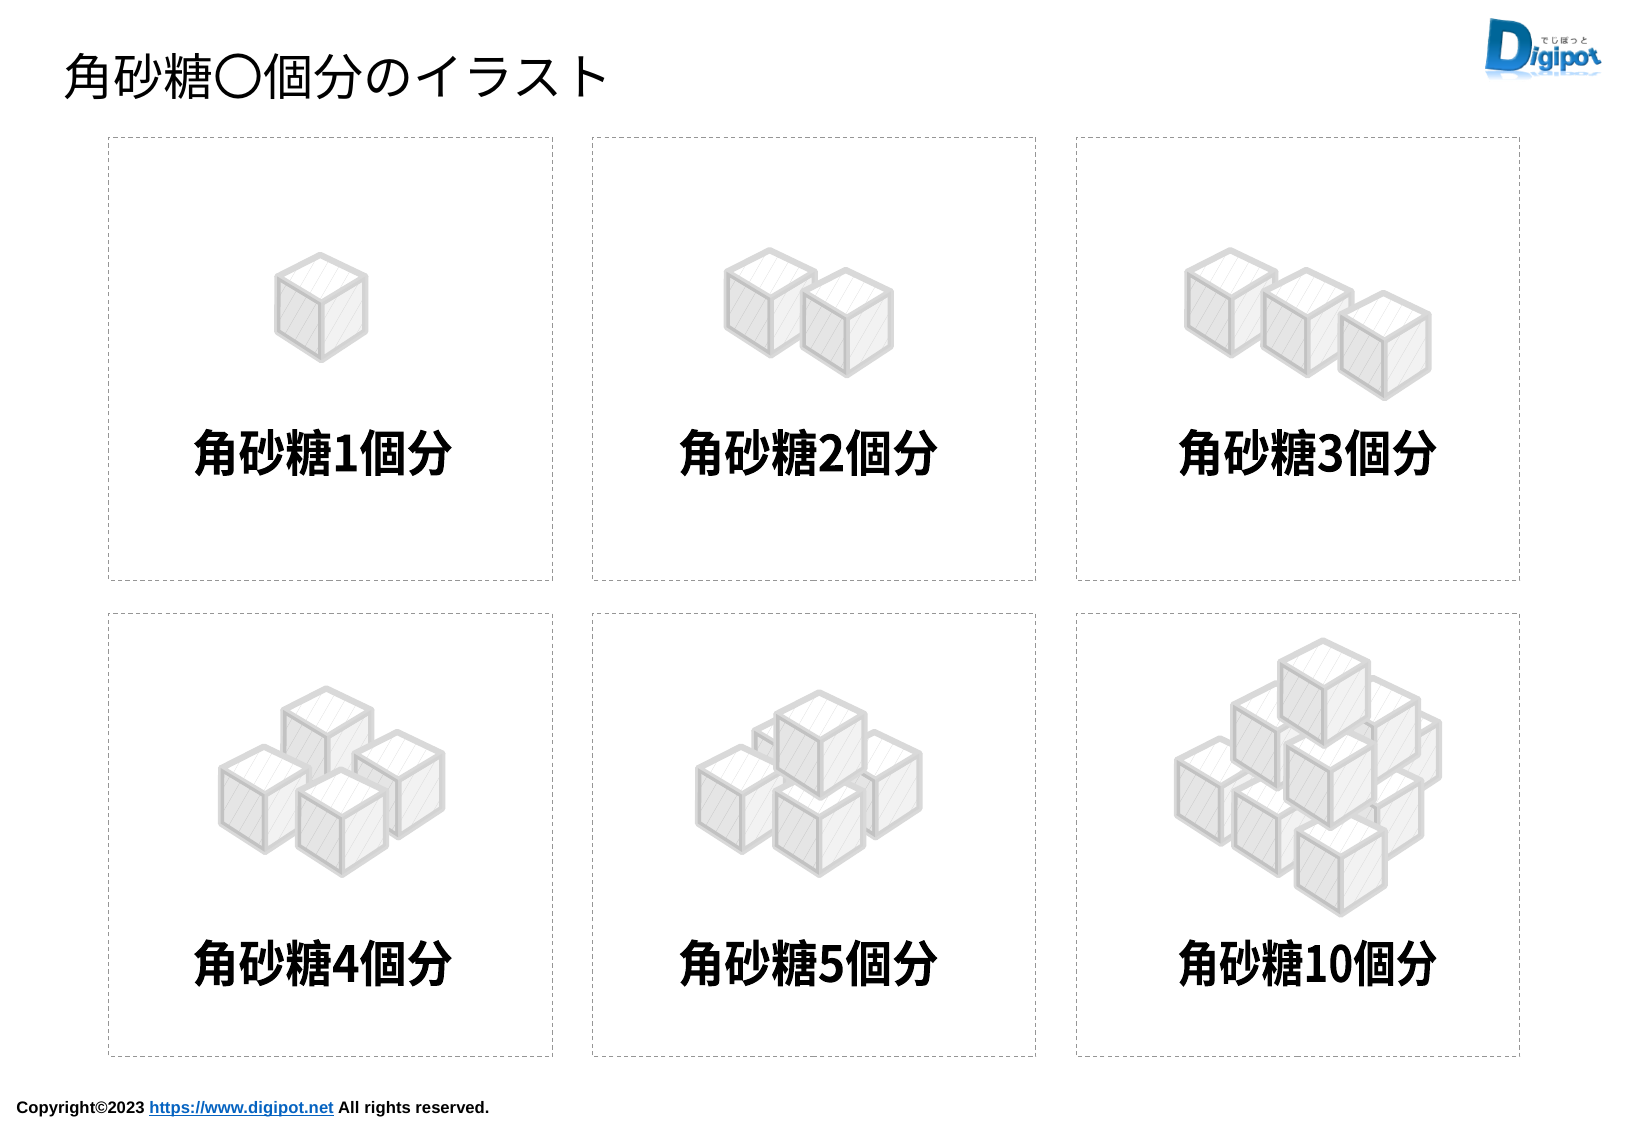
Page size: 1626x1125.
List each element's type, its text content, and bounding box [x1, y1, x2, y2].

text_box 角砂糖〇個分のイラスト [48, 38, 628, 113]
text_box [697, 692, 920, 875]
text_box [276, 254, 366, 361]
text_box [220, 688, 443, 875]
picture [1485, 18, 1602, 82]
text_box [726, 250, 891, 376]
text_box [1186, 250, 1429, 399]
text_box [1176, 640, 1439, 915]
